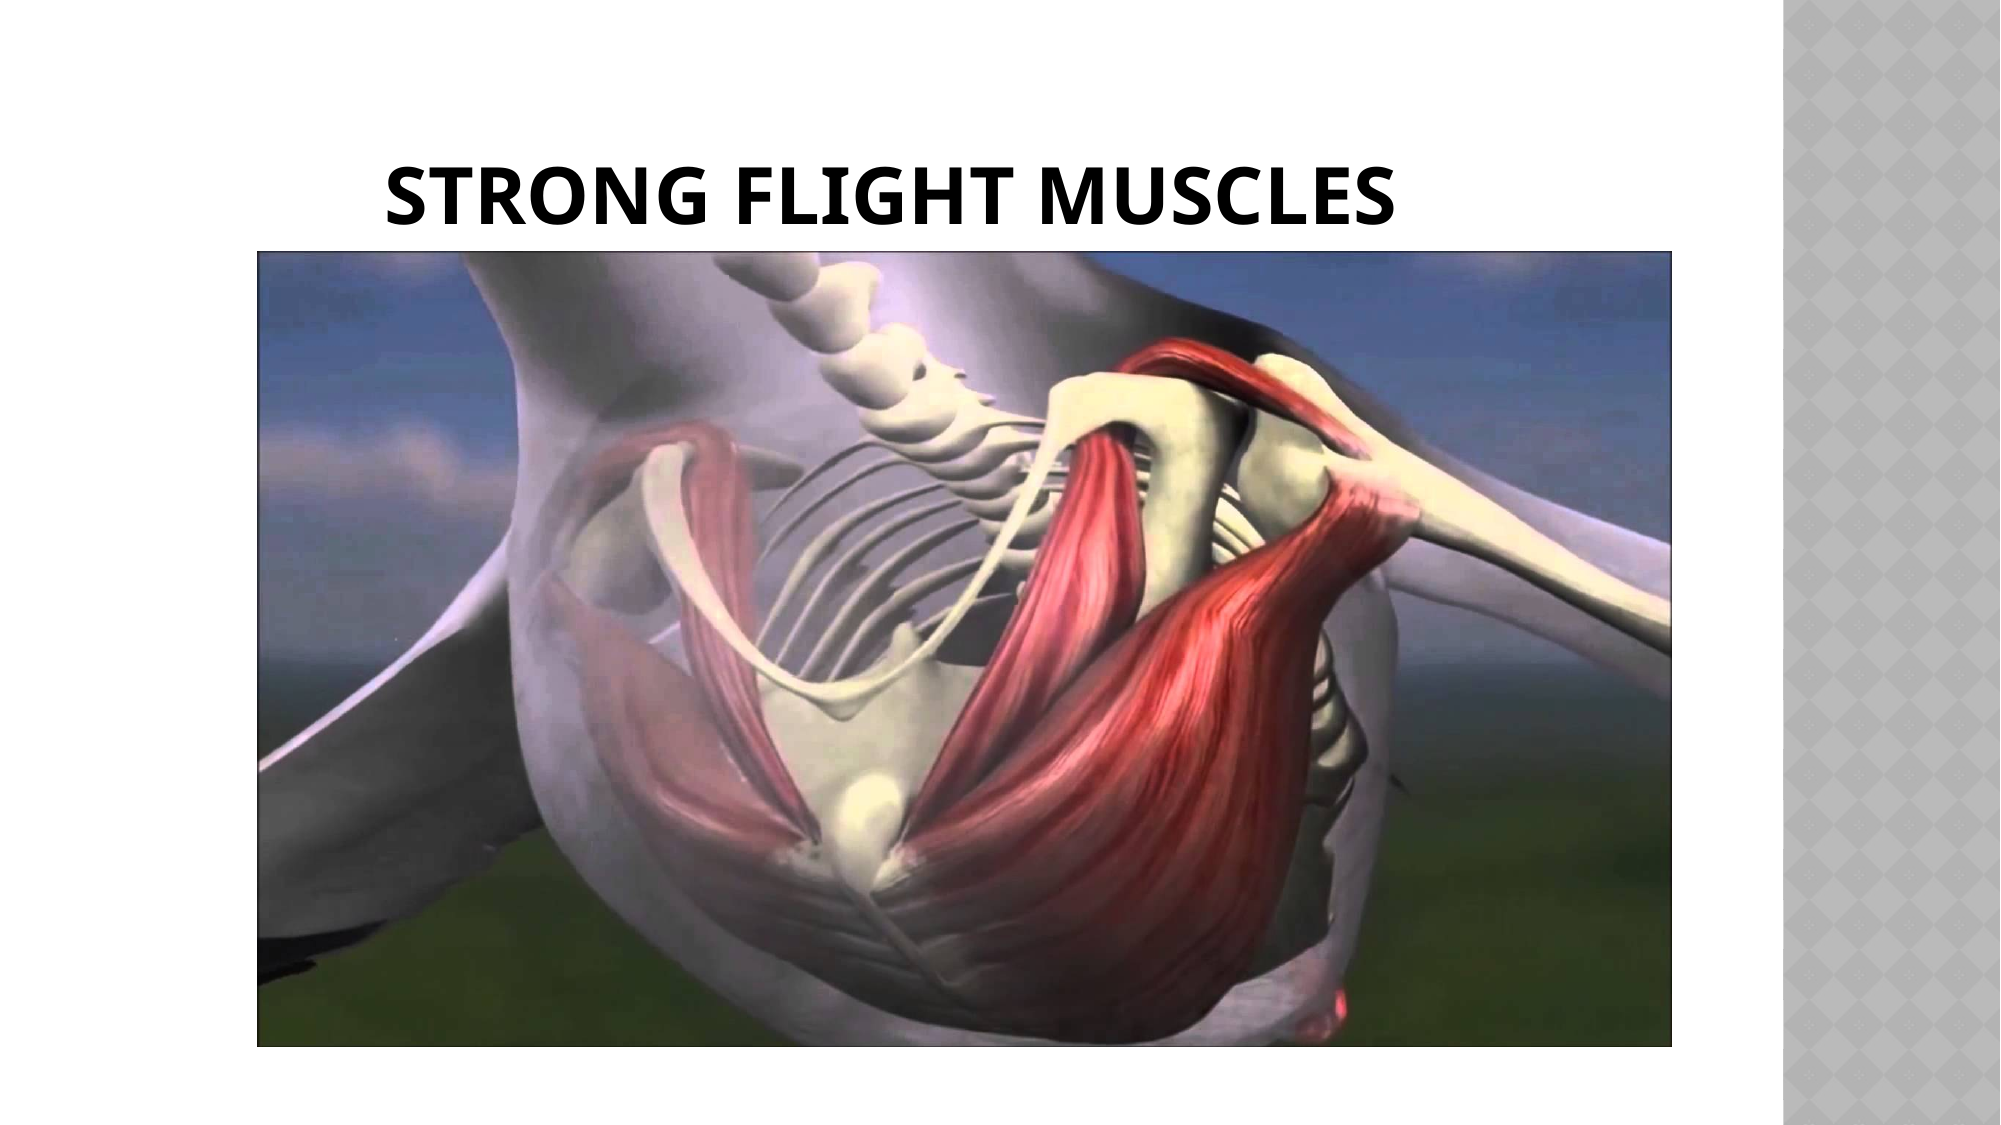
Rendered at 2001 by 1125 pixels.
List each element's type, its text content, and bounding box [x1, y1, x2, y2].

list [257, 250, 1672, 1047]
title Strong flight muscles [99, 52, 1684, 240]
